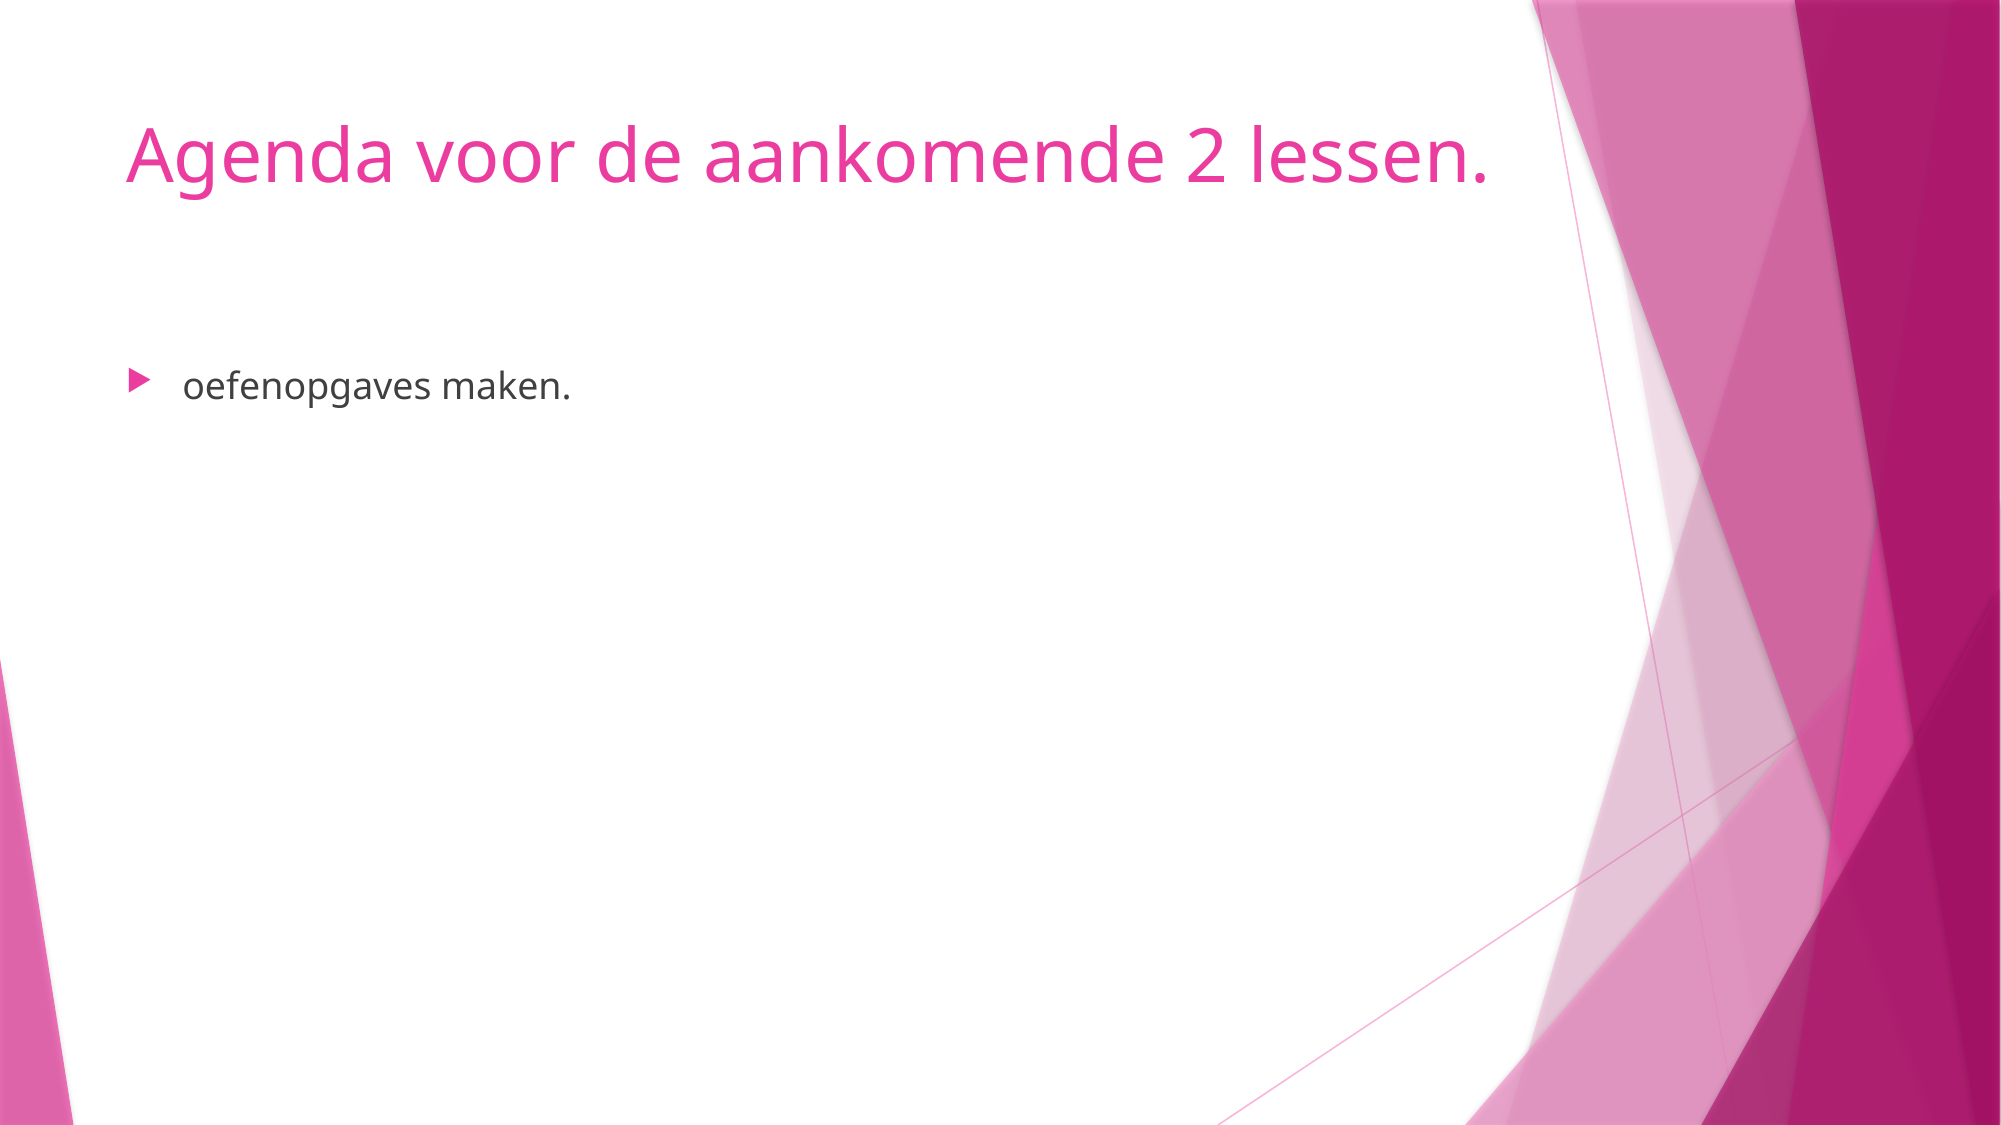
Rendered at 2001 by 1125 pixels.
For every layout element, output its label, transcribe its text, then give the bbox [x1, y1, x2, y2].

list oefenopgaves maken. [111, 354, 1522, 992]
title Agenda voor de aankomende 2 lessen. [111, 99, 1522, 317]
